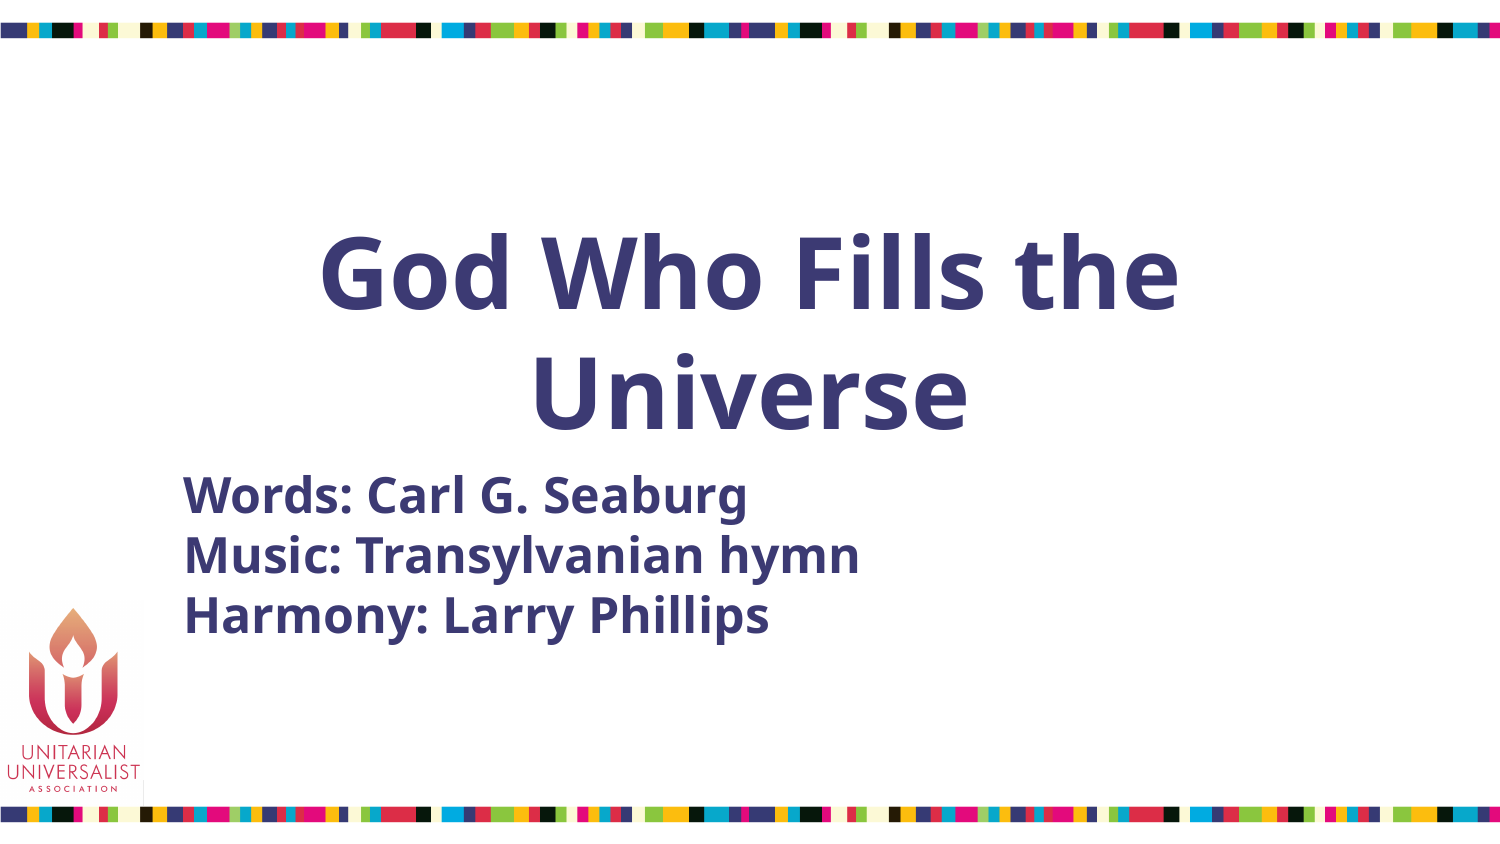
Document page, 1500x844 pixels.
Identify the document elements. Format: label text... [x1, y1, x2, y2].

picture [0, 22, 1500, 40]
text_box Words: Carl G. Seaburg Music: Transylvanian hymn Harmony: Larry Phillips [168, 448, 1495, 659]
text_box God Who Fills the Universe [74, 75, 1425, 465]
picture [0, 600, 1500, 824]
